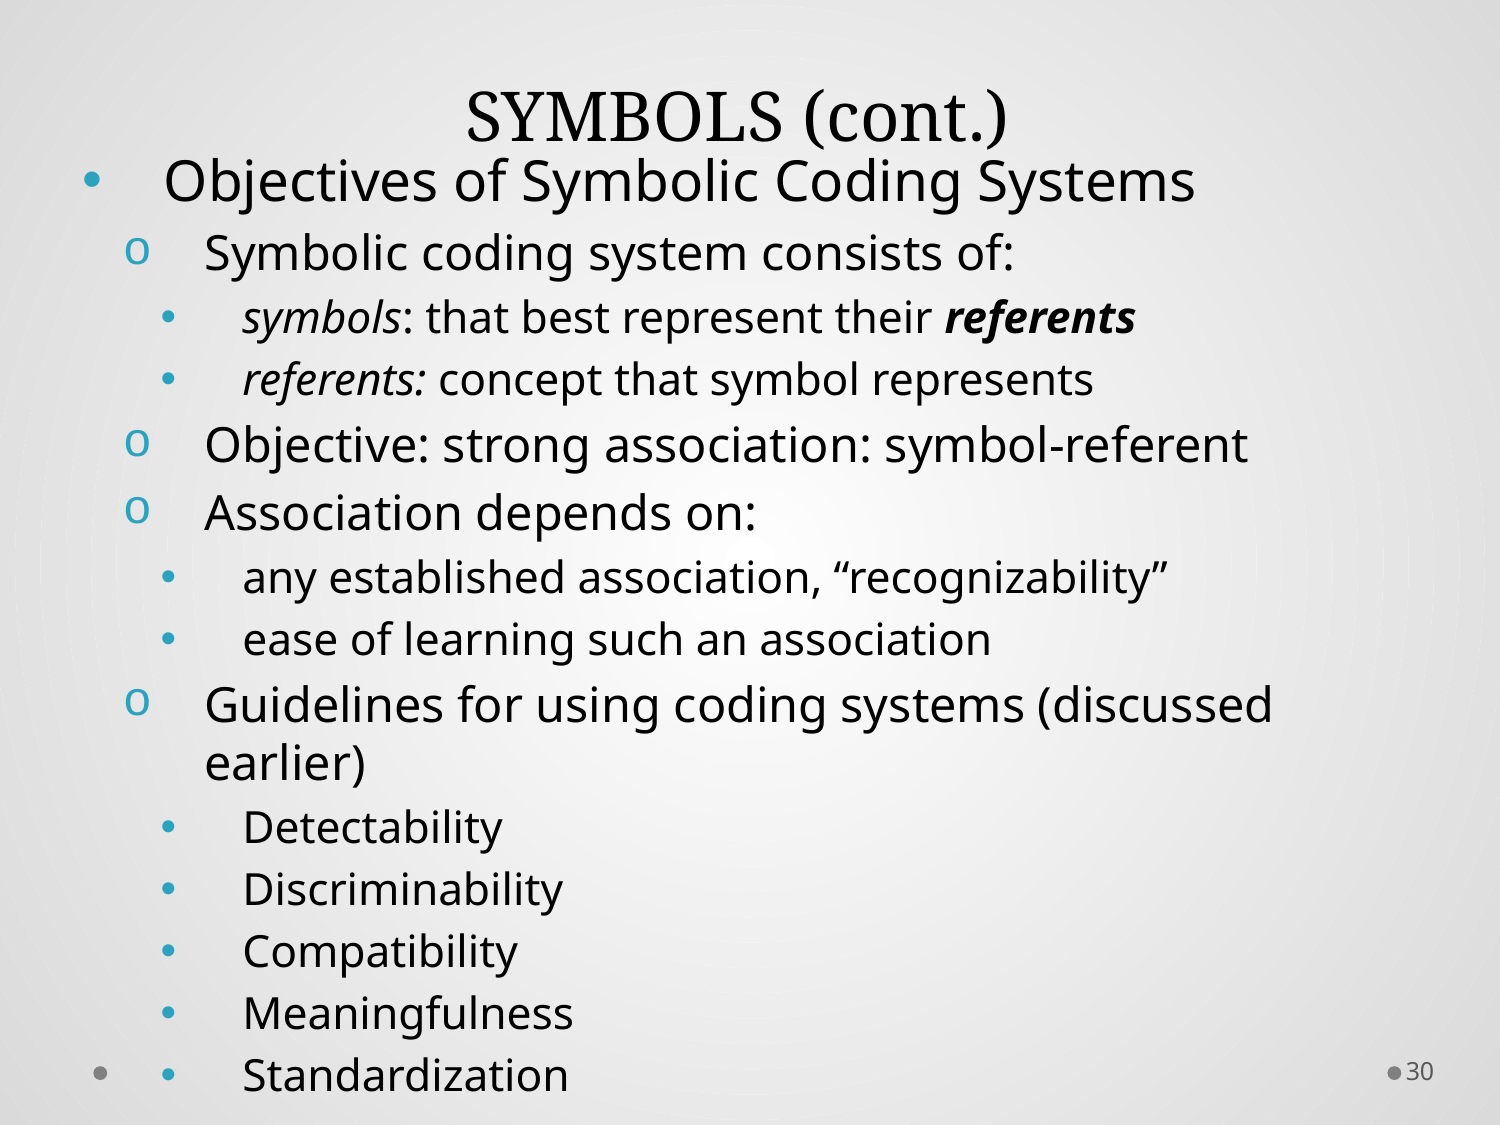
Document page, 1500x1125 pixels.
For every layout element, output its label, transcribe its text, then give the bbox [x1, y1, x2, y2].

list Objectives of Symbolic Coding Systems Symbolic coding system consists of: symbols: that best represent their referents referents: concept that symbol represents Objective: strong association: symbol-referent Association depends on: any established association, “recognizability” ease of learning such an association Guidelines for using coding systems (discussed earlier) Detectability Discriminability Compatibility Meaningfulness Standardization [50, 137, 1400, 1113]
title SYMBOLS (cont.) [62, 62, 1413, 163]
slide_number 30 [1401, 1042, 1494, 1103]
